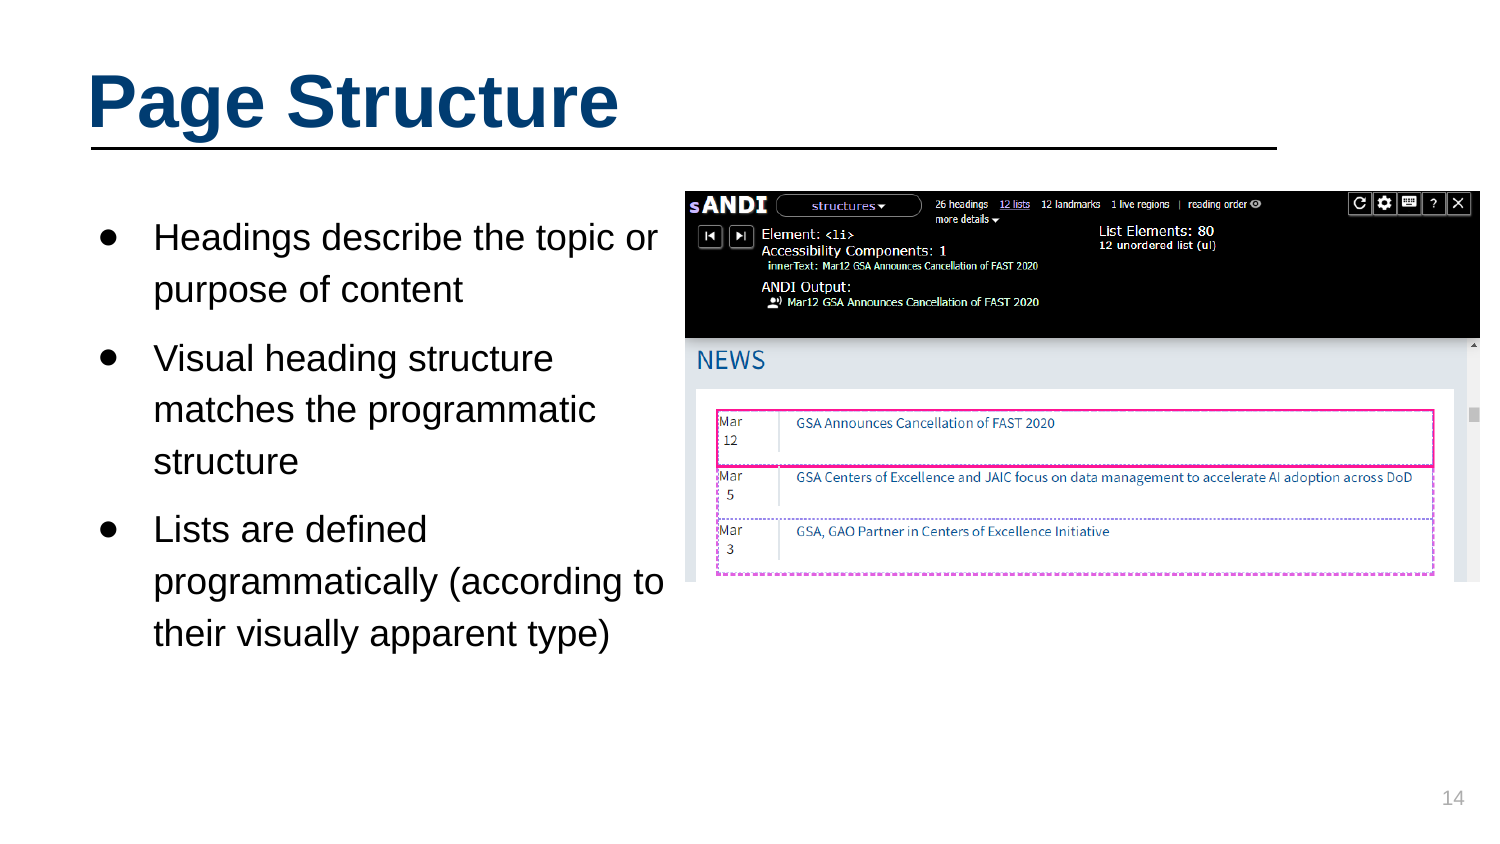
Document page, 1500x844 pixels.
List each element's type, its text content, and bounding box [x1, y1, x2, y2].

slide_number 14 [1389, 764, 1480, 830]
title Page Structure [72, 12, 1390, 158]
list Headings describe the topic or purpose of content Visual heading structure matches the programmatic structure Lists are defined programmatically (according to their visually apparent type) [63, 191, 686, 834]
picture [684, 191, 1481, 583]
